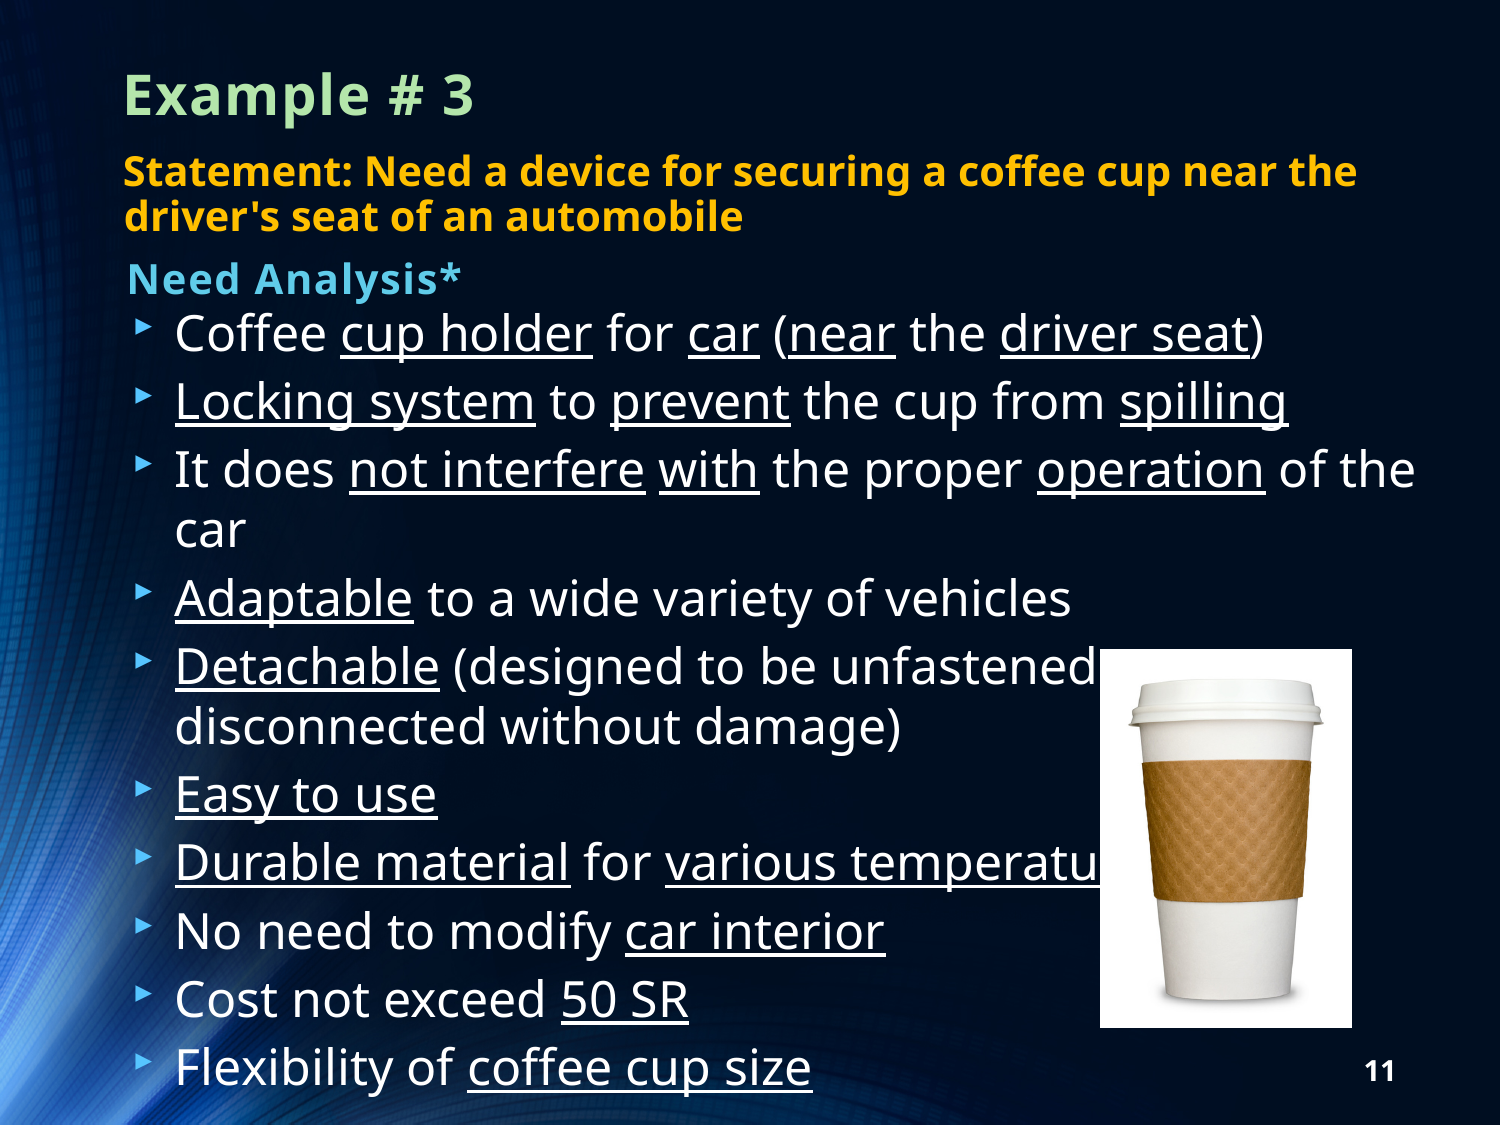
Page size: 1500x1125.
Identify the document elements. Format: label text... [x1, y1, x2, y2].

picture [1099, 649, 1352, 1028]
list Statement: Need a device for securing a coffee cup near the driver's seat of an automobile [107, 143, 1375, 248]
text_box Coffee cup holder for car (near the driver seat) Locking system to prevent the cup from spilling It does not interfere with the proper operation of the car Adaptable to a wide variety of vehicles Detachable (designed to be unfastened or disconnected without damage) Easy to use Durable material for various temperatures No need to modify car interior Cost not exceed 50 SR Flexibility of coffee cup size [99, 293, 1488, 1104]
picture [0, 0, 1500, 1125]
text_box Example # 3 [107, 0, 1360, 195]
title Need Analysis* [111, 240, 542, 293]
